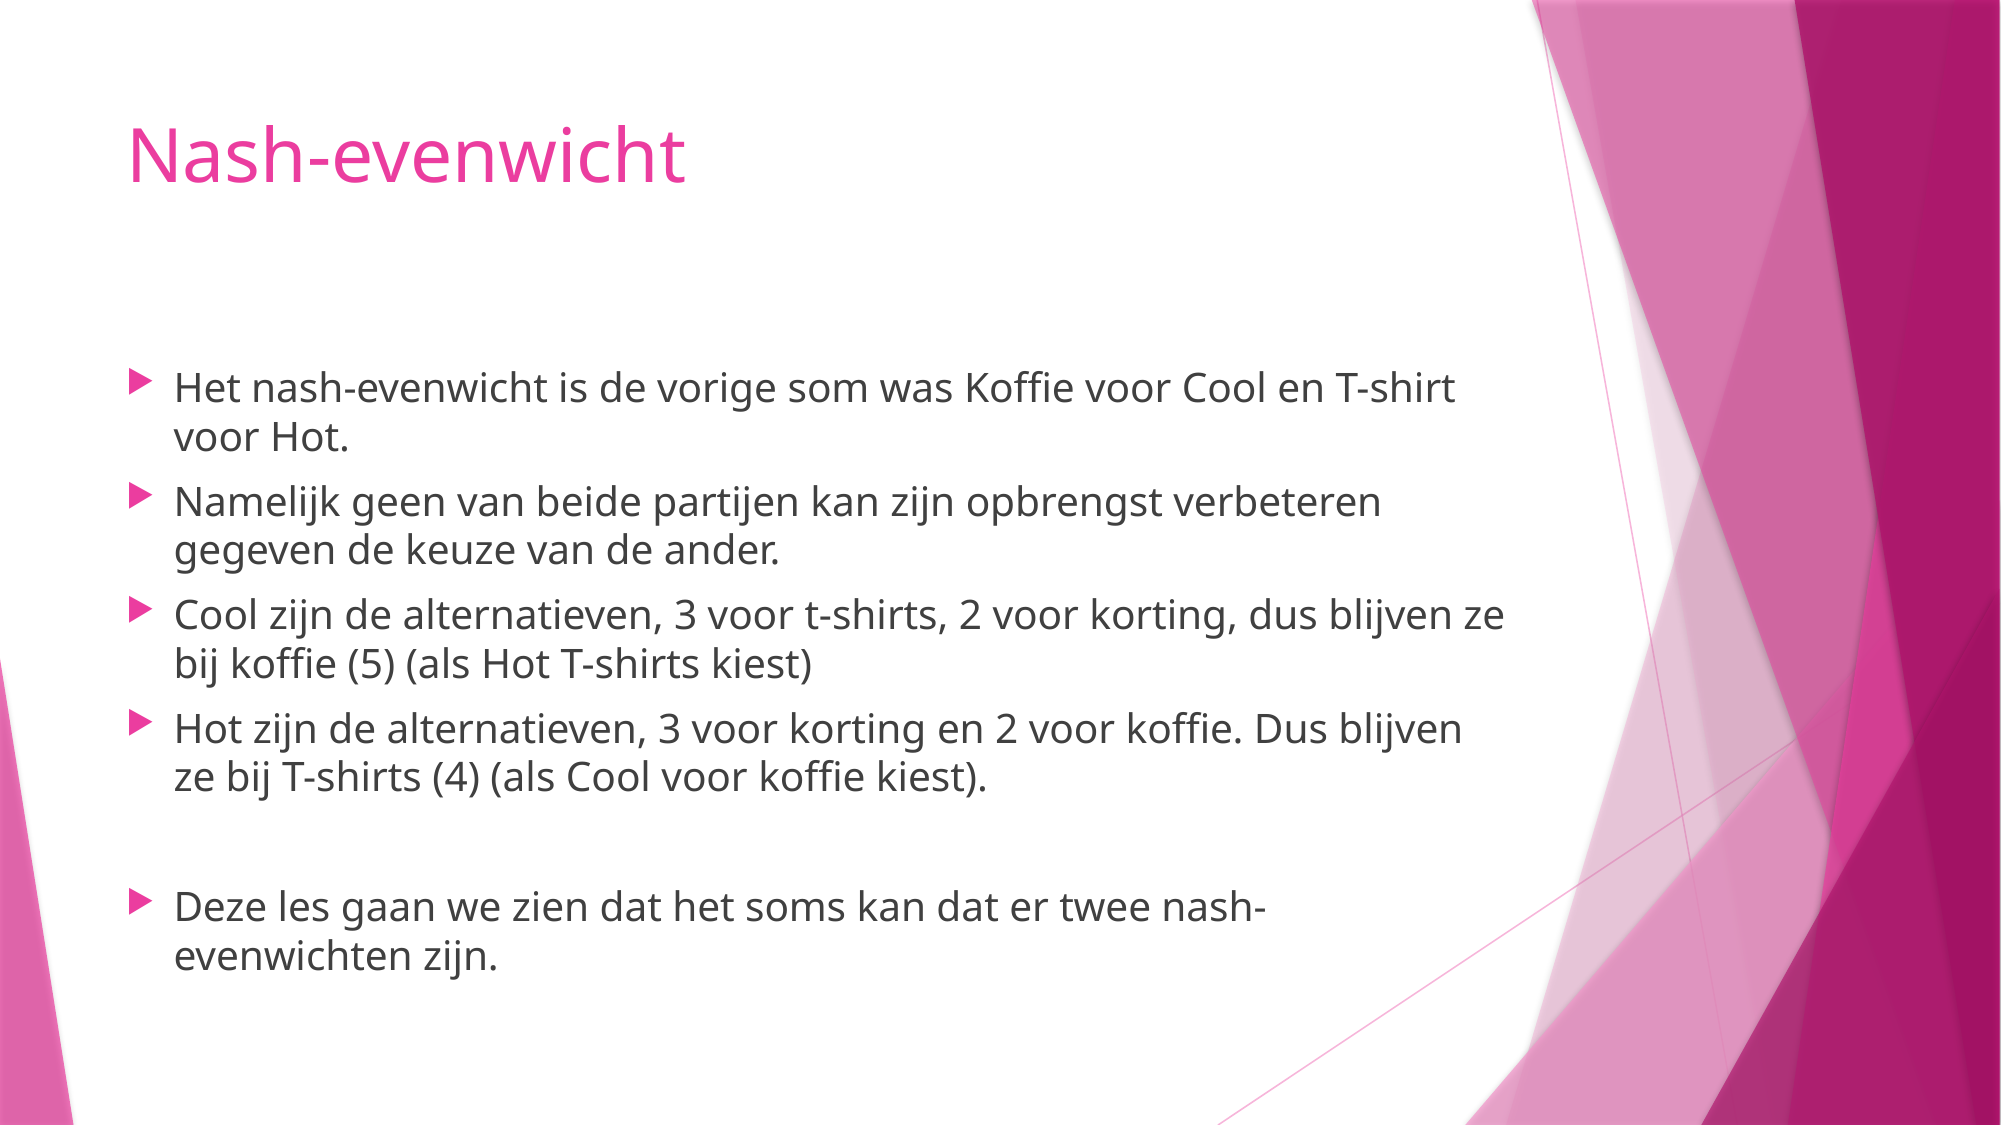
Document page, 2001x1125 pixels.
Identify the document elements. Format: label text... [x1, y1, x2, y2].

list Het nash-evenwicht is de vorige som was Koffie voor Cool en T-shirt voor Hot. Namelijk geen van beide partijen kan zijn opbrengst verbeteren gegeven de keuze van de ander. Cool zijn de alternatieven, 3 voor t-shirts, 2 voor korting, dus blijven ze bij koffie (5) (als Hot T-shirts kiest) Hot zijn de alternatieven, 3 voor korting en 2 voor koffie. Dus blijven ze bij T-shirts (4) (als Cool voor koffie kiest). Deze les gaan we zien dat het soms kan dat er twee nash-evenwichten zijn. [111, 354, 1522, 992]
title Nash-evenwicht [111, 99, 1522, 317]
